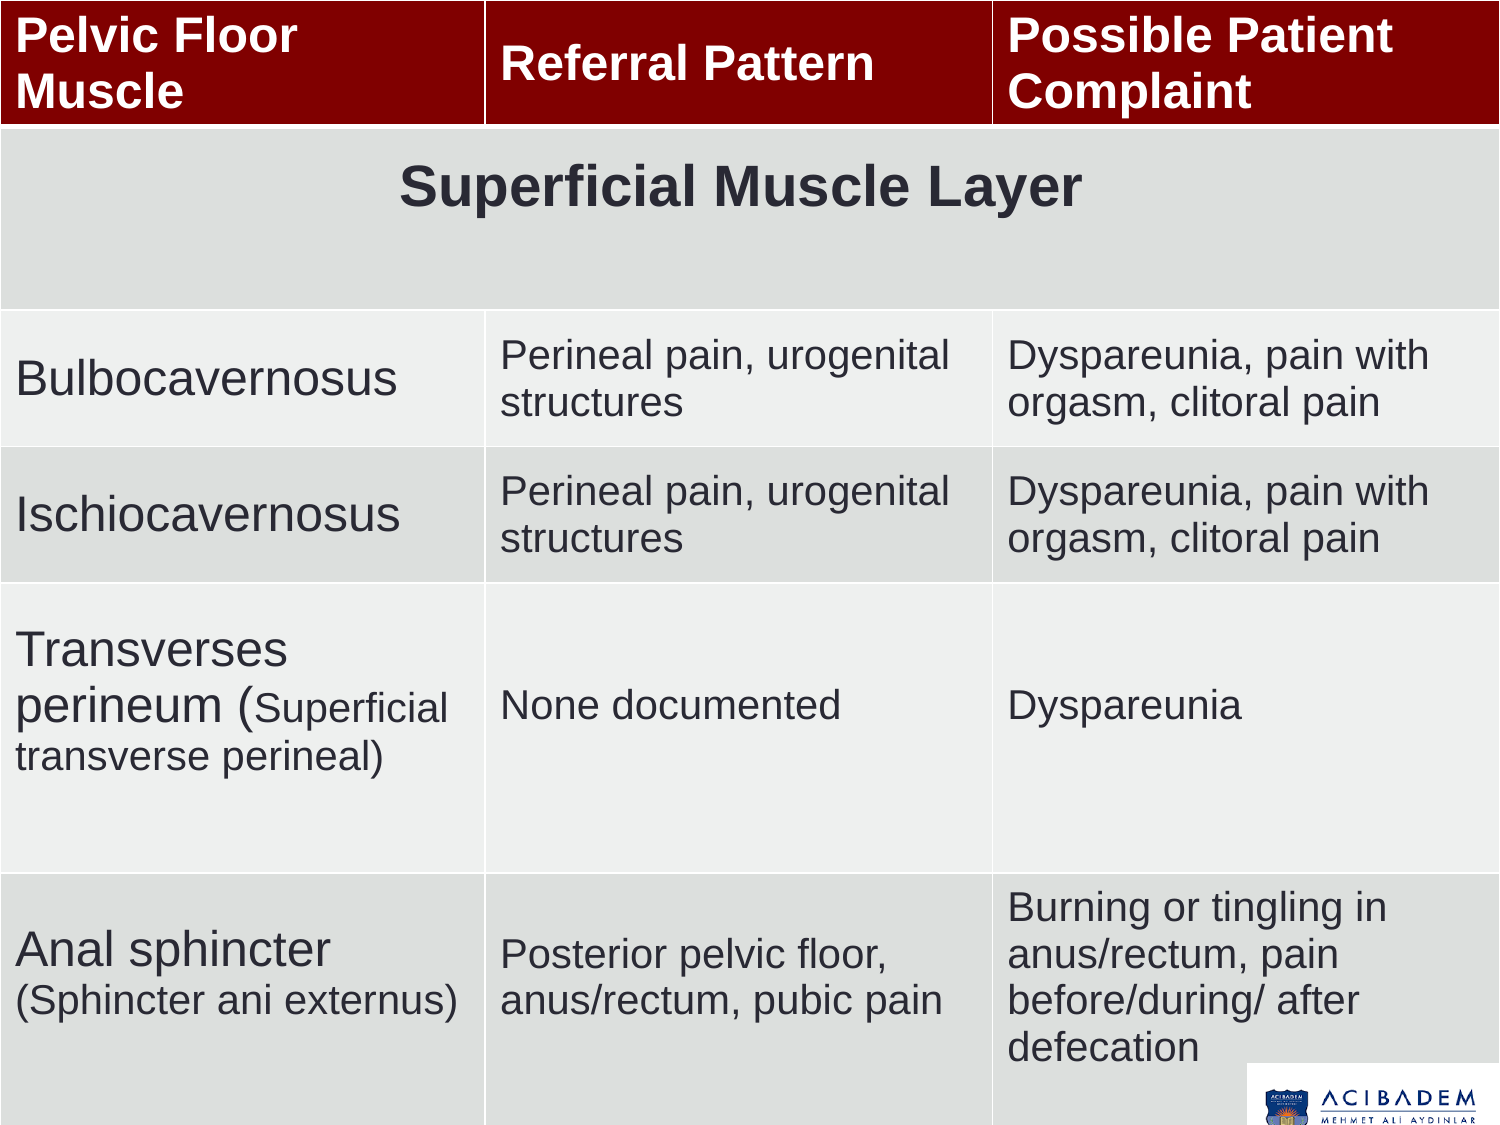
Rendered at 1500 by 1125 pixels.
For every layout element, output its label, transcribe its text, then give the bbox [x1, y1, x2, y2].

table_cell Perineal pain, urogenital structures [486, 311, 992, 446]
table_cell Dyspareunia [993, 584, 1499, 872]
table_cell Bulbocavernosus [1, 311, 484, 446]
table_cell Transverses perineum (Superficial transverse perineal) [1, 584, 484, 872]
table_header Possible Patient Complaint [993, 1, 1499, 124]
table_cell Dyspareunia, pain with orgasm, clitoral pain [993, 311, 1499, 446]
table_header Pelvic Floor Muscle [1, 1, 484, 124]
table_cell Perineal pain, urogenital structures [486, 447, 992, 582]
table_cell None documented [486, 584, 992, 872]
table_header Referral Pattern [486, 1, 992, 124]
table_cell Posterior pelvic floor, anus/rectum, pubic pain [486, 874, 992, 1125]
picture [1247, 1063, 1500, 1125]
table_cell Dyspareunia, pain with orgasm, clitoral pain [993, 447, 1499, 582]
table_cell Burning or tingling in anus/rectum, pain before/during/ after defecation [993, 874, 1499, 1125]
table_cell Superficial Muscle Layer [1, 129, 1499, 309]
table_cell Ischiocavernosus [1, 447, 484, 582]
table_cell Anal sphincter (Sphincter ani externus) [1, 874, 484, 1125]
